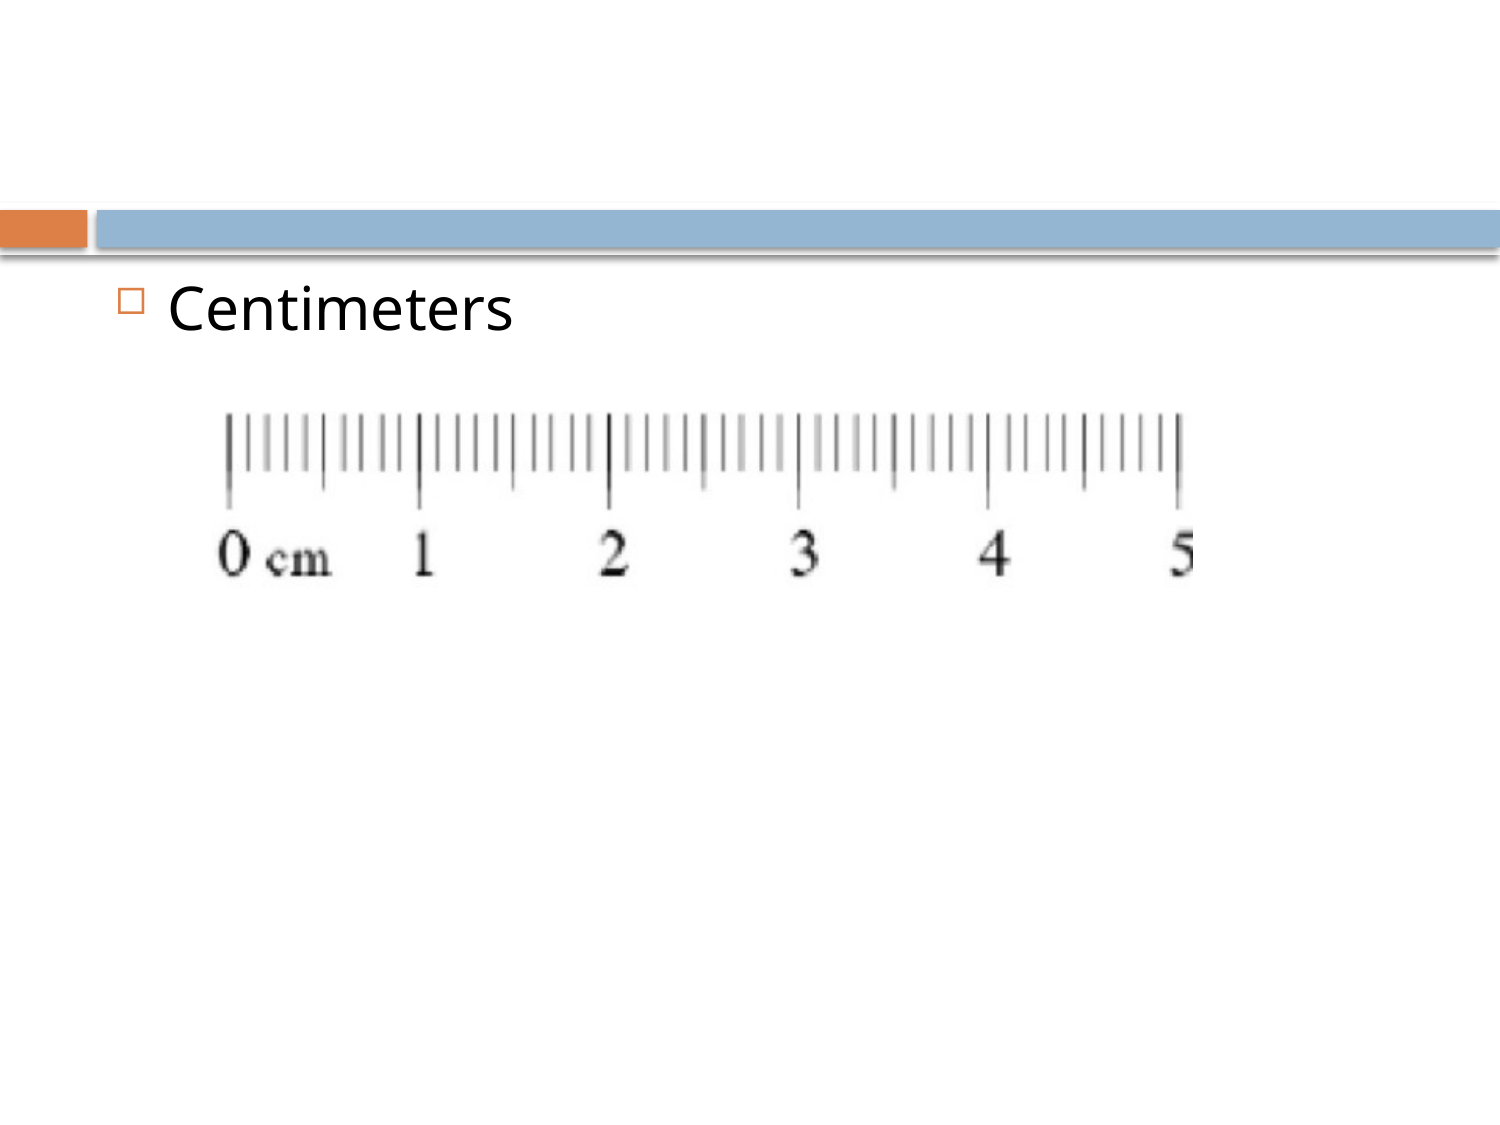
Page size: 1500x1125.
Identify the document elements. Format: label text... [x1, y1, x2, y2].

list Centimeters [100, 262, 1438, 1000]
picture [212, 399, 1193, 693]
